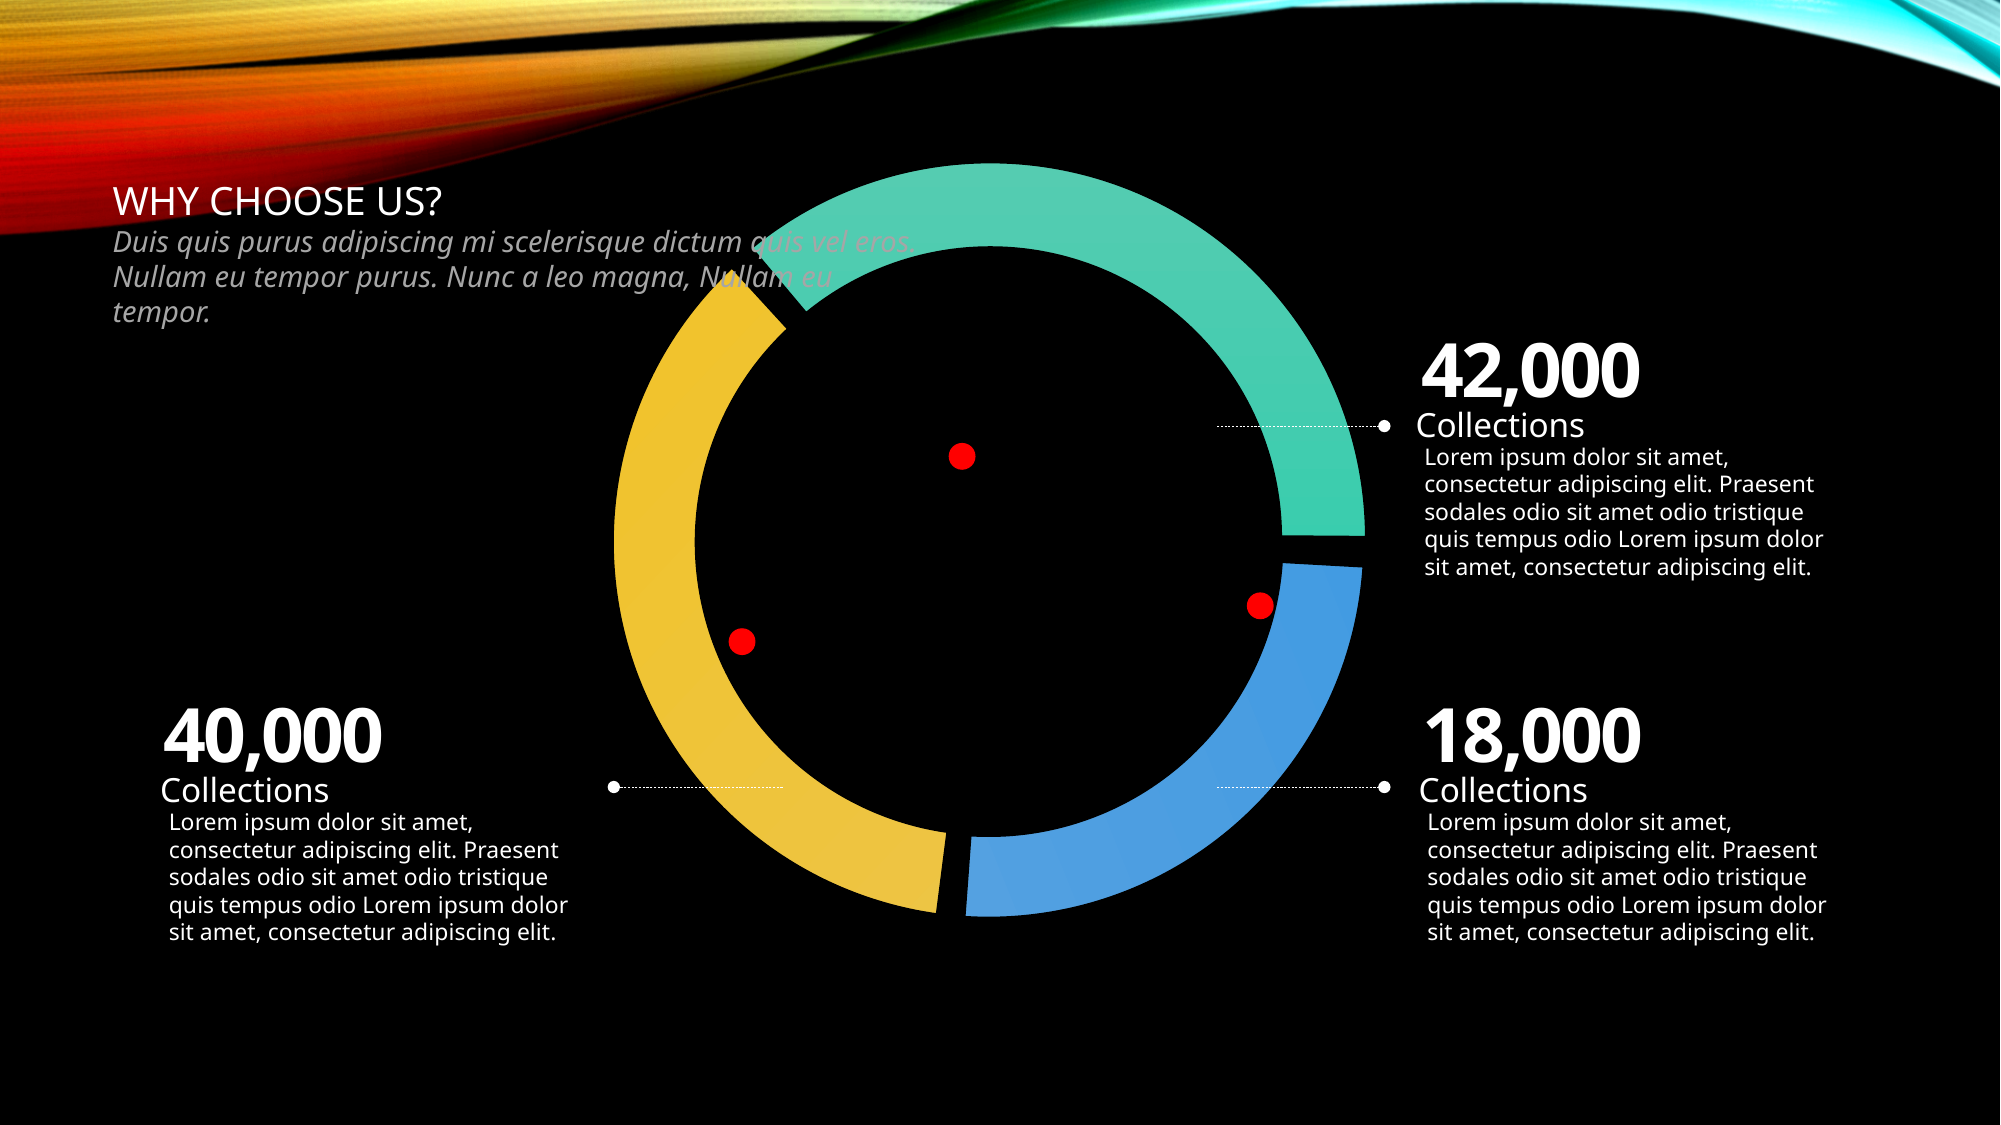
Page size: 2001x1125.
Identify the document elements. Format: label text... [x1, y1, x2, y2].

text_box Lorem ipsum dolor sit amet, consectetur adipiscing elit. Praesent sodales odio sit amet odio tristique quis tempus odio Lorem ipsum dolor sit amet, consectetur adipiscing elit. [1409, 435, 1870, 588]
picture [0, 0, 2000, 237]
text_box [608, 158, 1370, 922]
text_box 40,000 [149, 679, 400, 785]
text_box Lorem ipsum dolor sit amet, consectetur adipiscing elit. Praesent sodales odio sit amet odio tristique quis tempus odio Lorem ipsum dolor sit amet, consectetur adipiscing elit. [1412, 800, 1873, 953]
text_box Lorem ipsum dolor sit amet, consectetur adipiscing elit. Praesent sodales odio sit amet odio tristique quis tempus odio Lorem ipsum dolor sit amet, consectetur adipiscing elit. [153, 800, 614, 953]
text_box Collections [145, 761, 345, 817]
text_box Collections [1400, 396, 1601, 452]
text_box 18,000 [1407, 679, 1659, 785]
text_box WHY CHOOSE US? Duis quis purus adipiscing mi scelerisque dictum quis vel eros. Nullam eu tempor purus. Nunc a leo magna, Nullam eu tempor. [102, 148, 949, 334]
text_box 42,000 [1406, 314, 1657, 420]
text_box Collections [1403, 761, 1604, 817]
